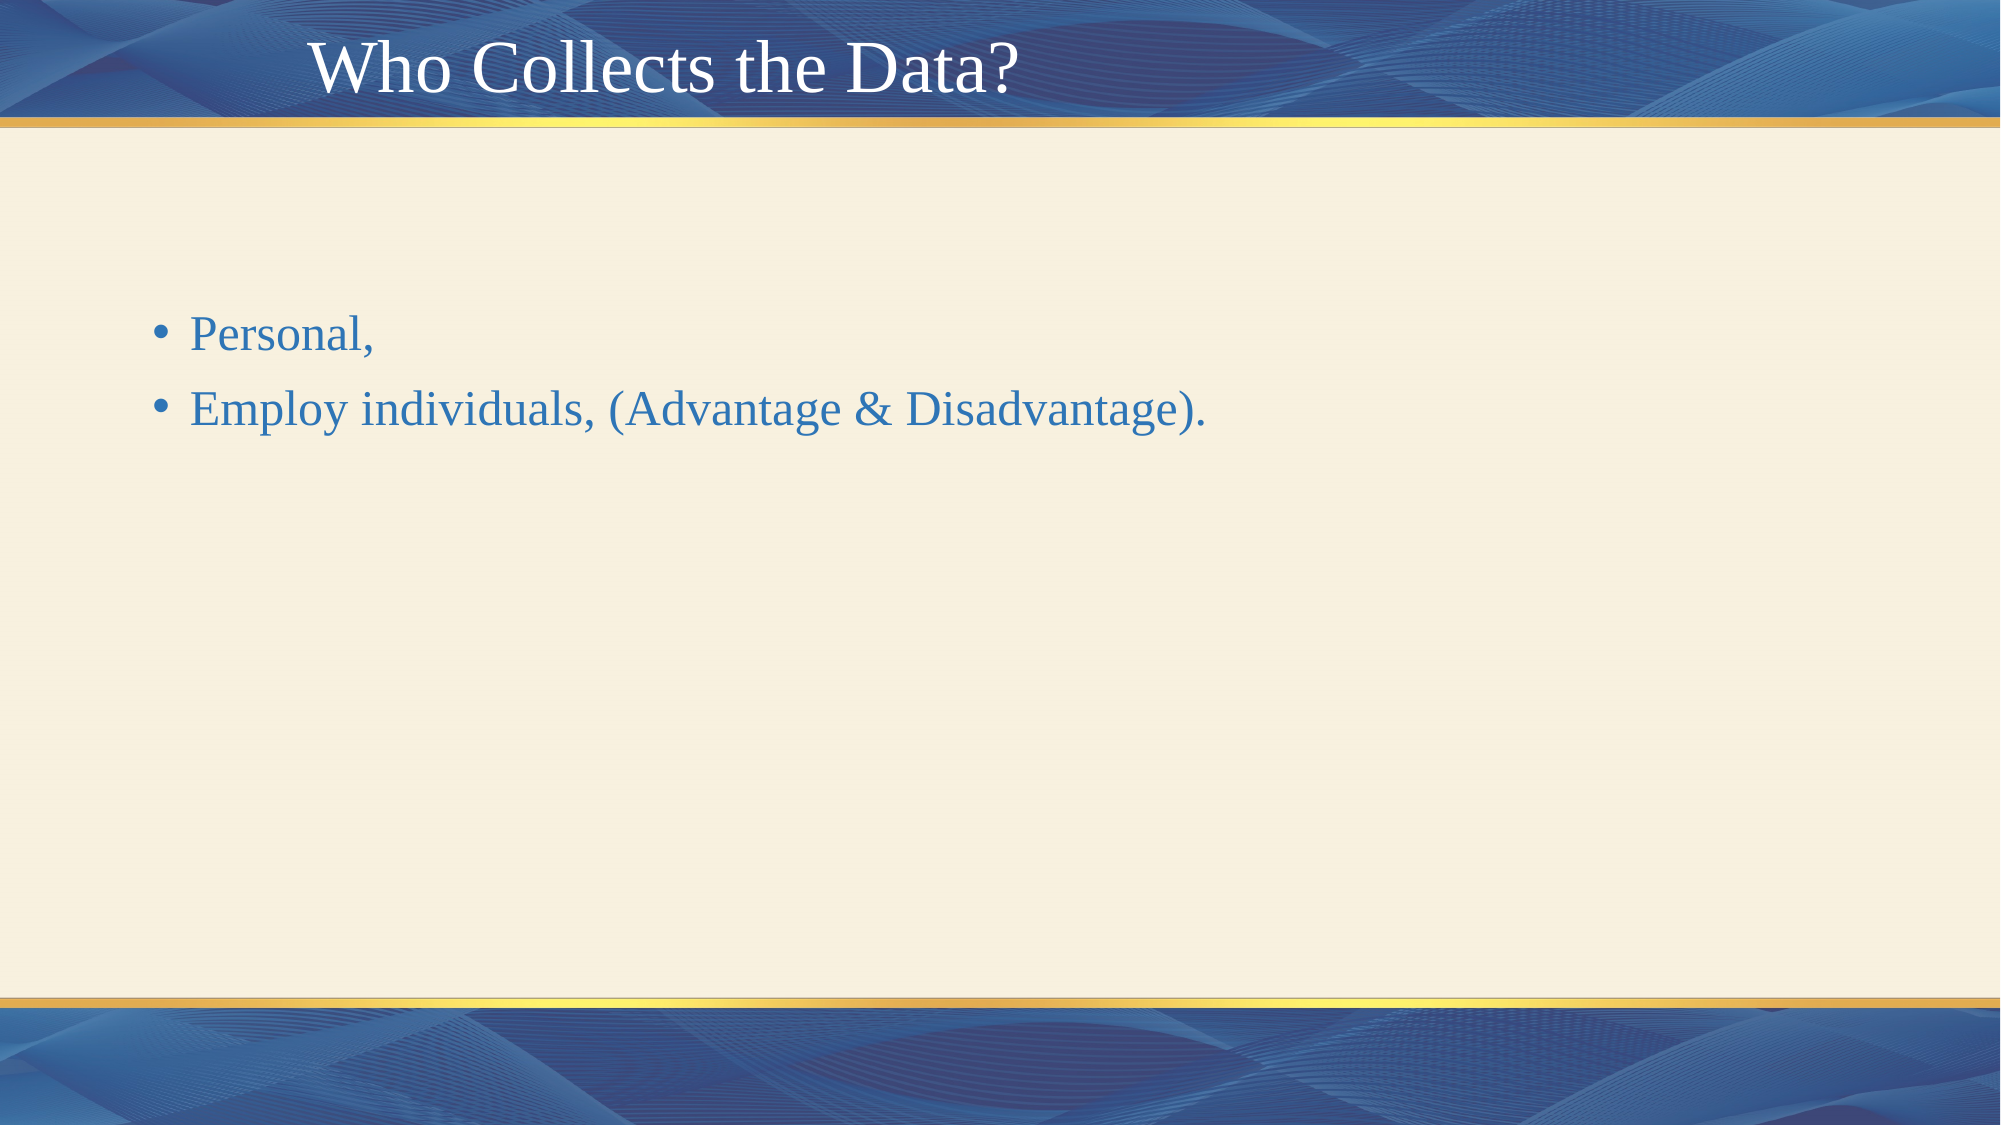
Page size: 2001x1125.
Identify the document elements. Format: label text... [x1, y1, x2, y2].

title Who Collects the Data? [292, 0, 1643, 138]
list Personal, Employ individuals, (Advantage & Disadvantage). [137, 299, 1863, 1014]
picture [0, 0, 2001, 1125]
